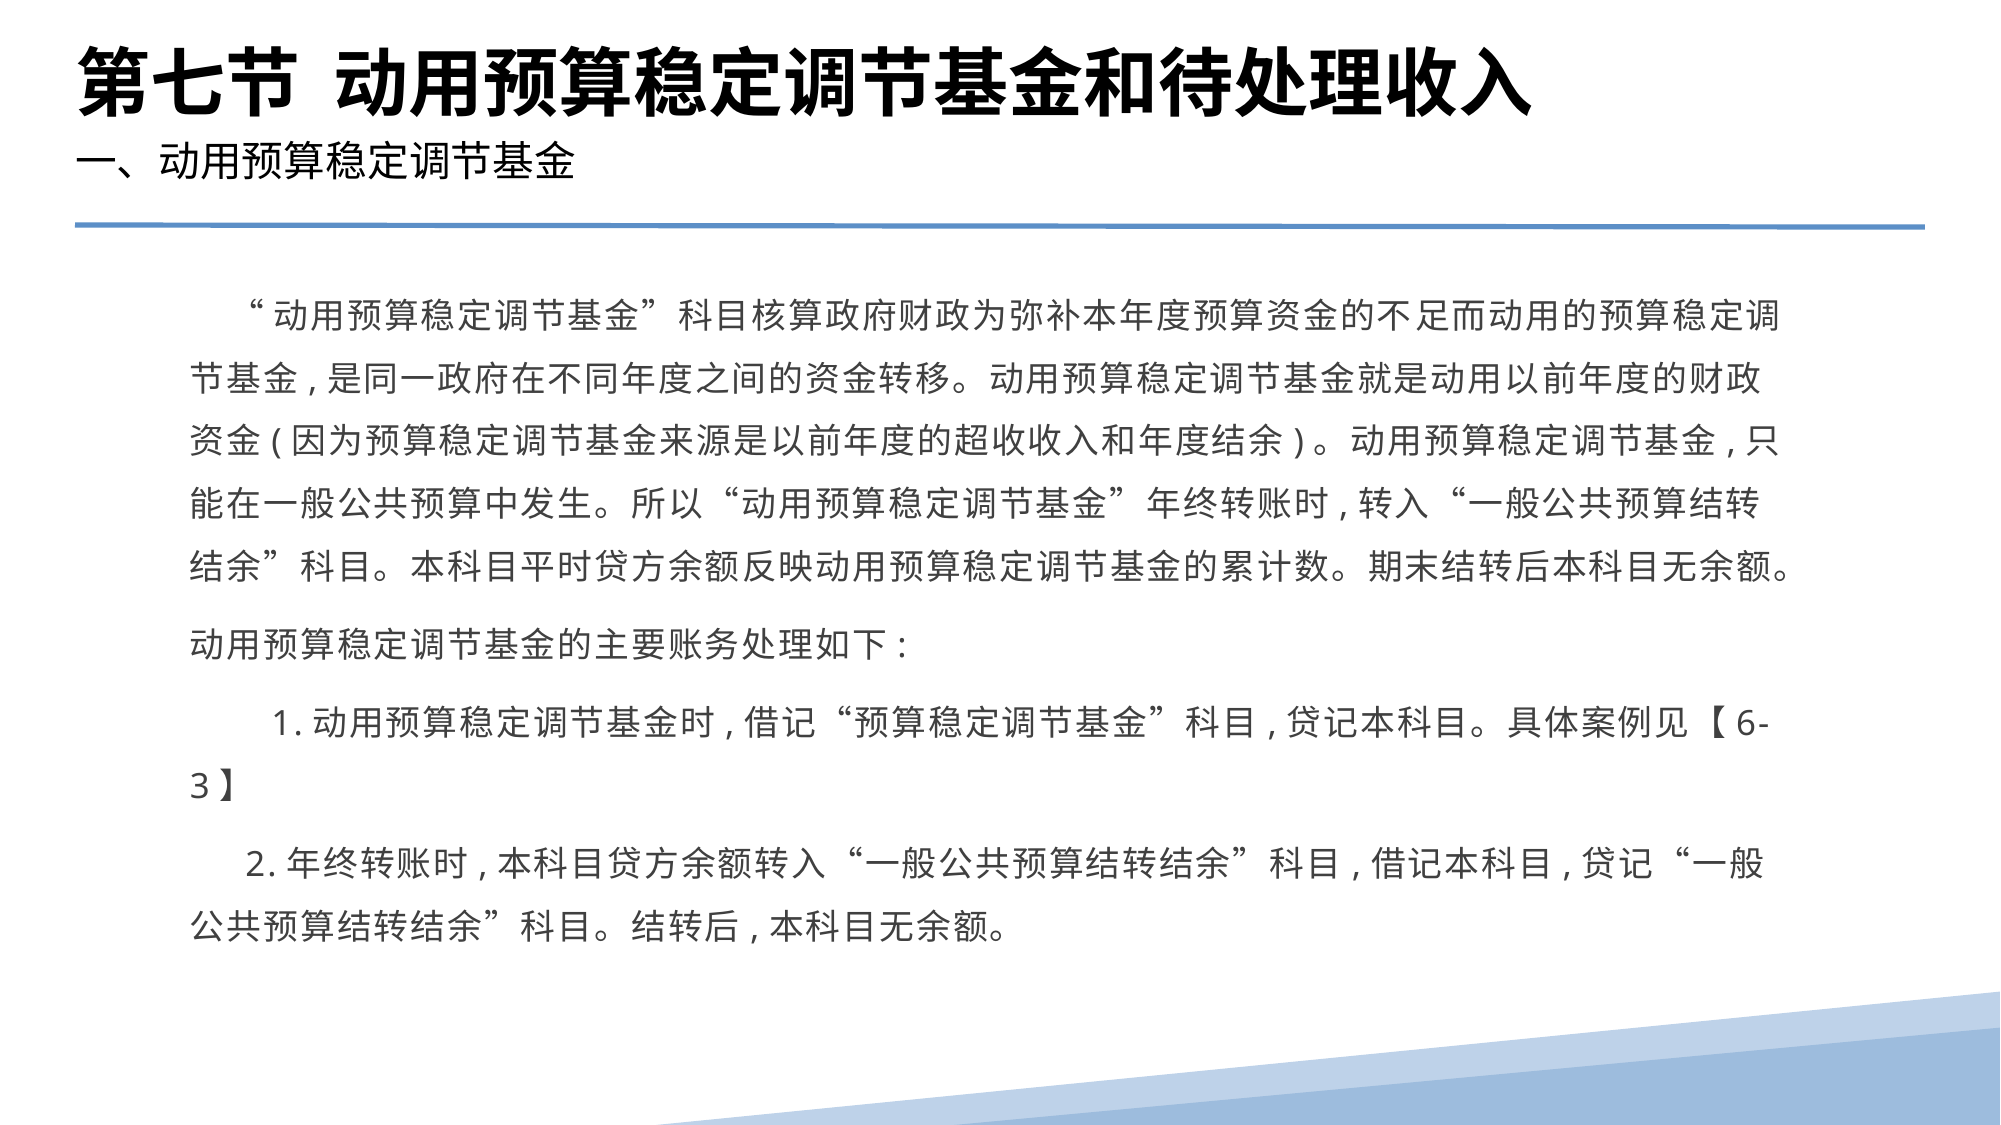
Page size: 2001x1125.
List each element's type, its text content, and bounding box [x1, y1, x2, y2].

text_box 第七节 动用预算稳定调节基金和待处理收入 [75, 24, 1925, 124]
text_box 一、动用预算稳定调节基金 [75, 124, 1925, 200]
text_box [656, 991, 2000, 1125]
text_box “动用预算稳定调节基金”科目核算政府财政为弥补本年度预算资金的不足而动用的预算稳定调节基金,是同一政府在不同年度之间的资金转移。动用预算稳定调节基金就是动用以前年度的财政资金(因为预算稳定调节基金来源是以前年度的超收收入和年度结余)。动用预算稳定调节基金,只能在一般公共预算中发生。所以“动用预算稳定调节基金”年终转账时,转入“一般公共预算结转结余”科目。本科目平时贷方余额反映动用预算稳定调节基金的累计数。期末结转后本科目无余额。 动用预算稳定调节基金的主要账务处理如下: 1.动用预算稳定调节基金时,借记“预算稳定调节基金”科目,贷记本科目。具体案例见【6-3】 2.年终转账时,本科目贷方余额转入“一般公共预算结转结余”科目,借记本科目,贷记“一般公共预算结转结余”科目。结转后,本科目无余额。 [179, 236, 1802, 983]
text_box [74, 224, 1925, 228]
